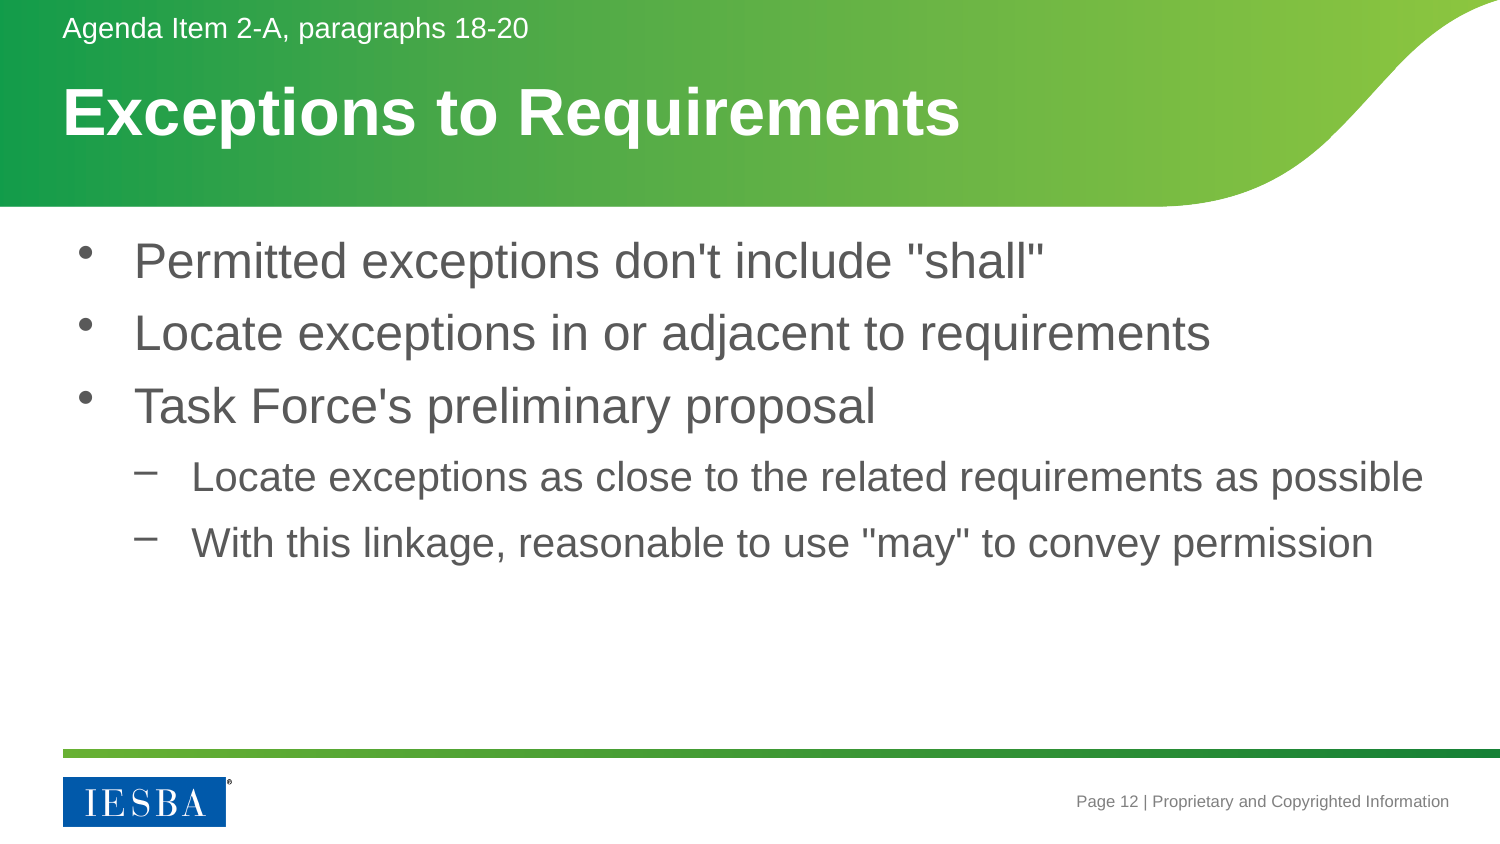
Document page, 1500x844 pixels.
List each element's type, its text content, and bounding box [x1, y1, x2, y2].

title Exceptions to Requirements [62, 75, 1300, 142]
subtitle Agenda Item 2-A, paragraphs 18-20 [62, 9, 538, 35]
picture [63, 777, 232, 827]
list Permitted exceptions don't include "shall" Locate exceptions in or adjacent to requirements Task Force's preliminary proposal Locate exceptions as close to the related requirements as possible With this linkage, reasonable to use "may" to convey permission [62, 220, 1450, 724]
picture [0, 0, 1500, 207]
